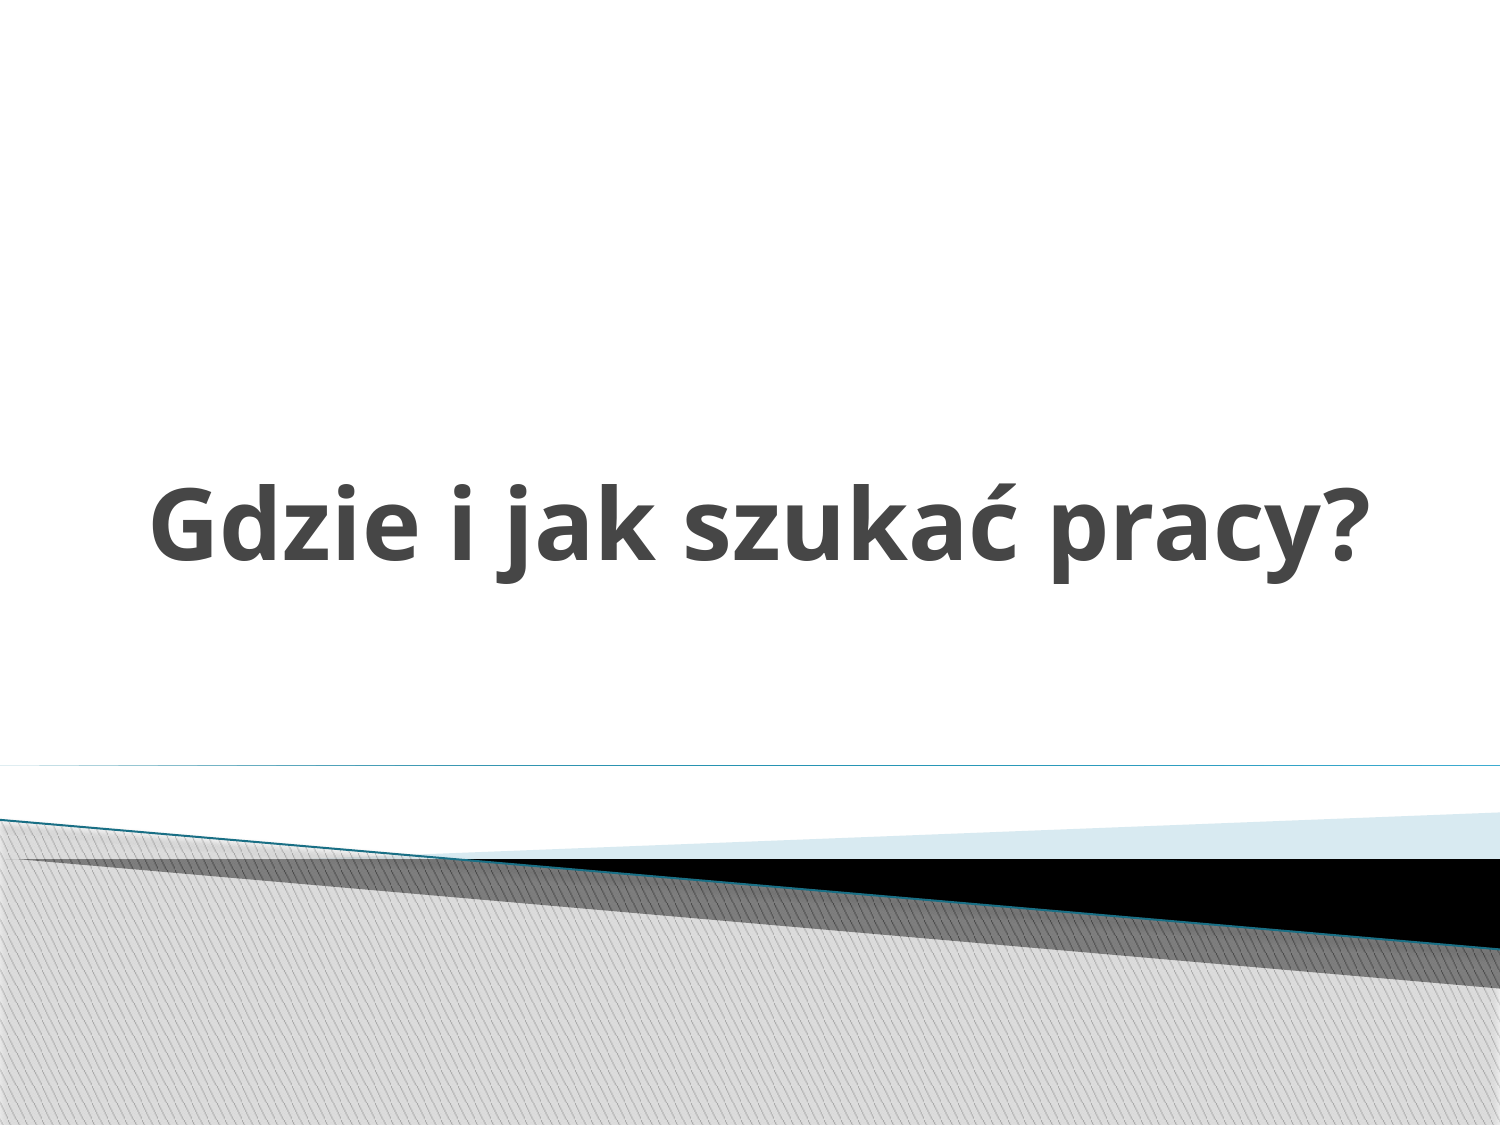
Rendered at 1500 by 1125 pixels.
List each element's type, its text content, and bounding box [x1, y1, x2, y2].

title Gdzie i jak szukać pracy? [112, 287, 1388, 588]
picture [5, 859, 1500, 989]
